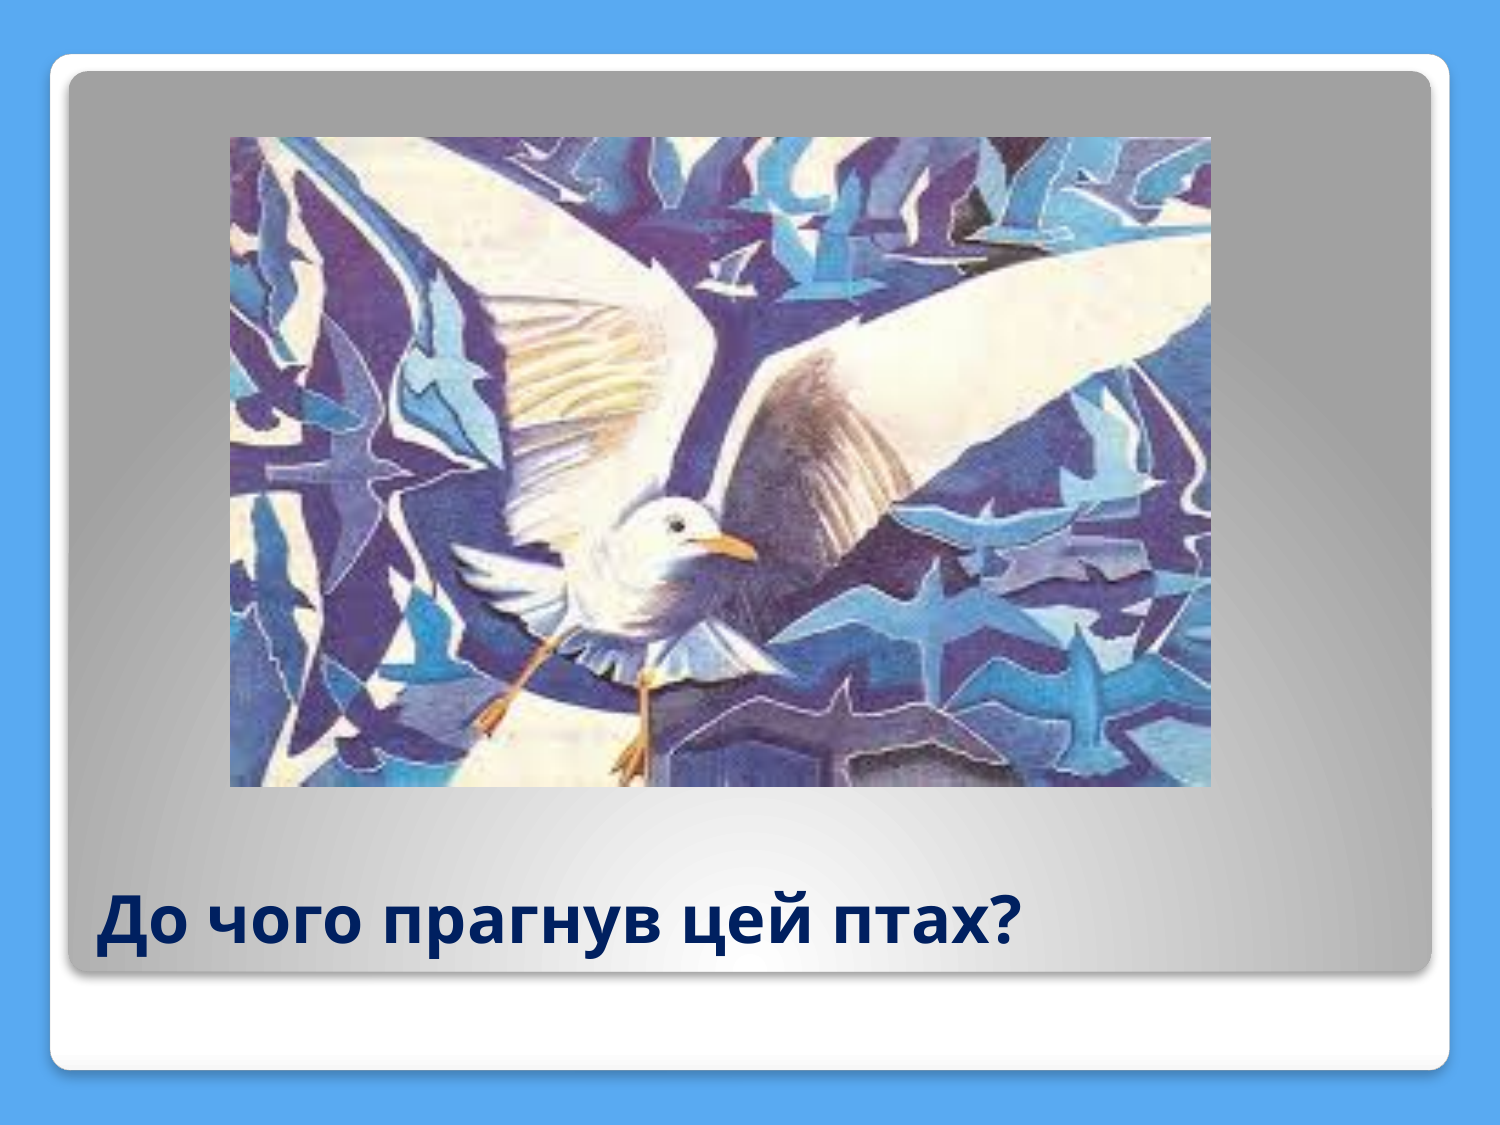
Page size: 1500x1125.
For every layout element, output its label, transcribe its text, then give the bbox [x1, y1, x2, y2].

title До чого прагнув цей птах? [82, 817, 1425, 965]
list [229, 136, 1211, 788]
